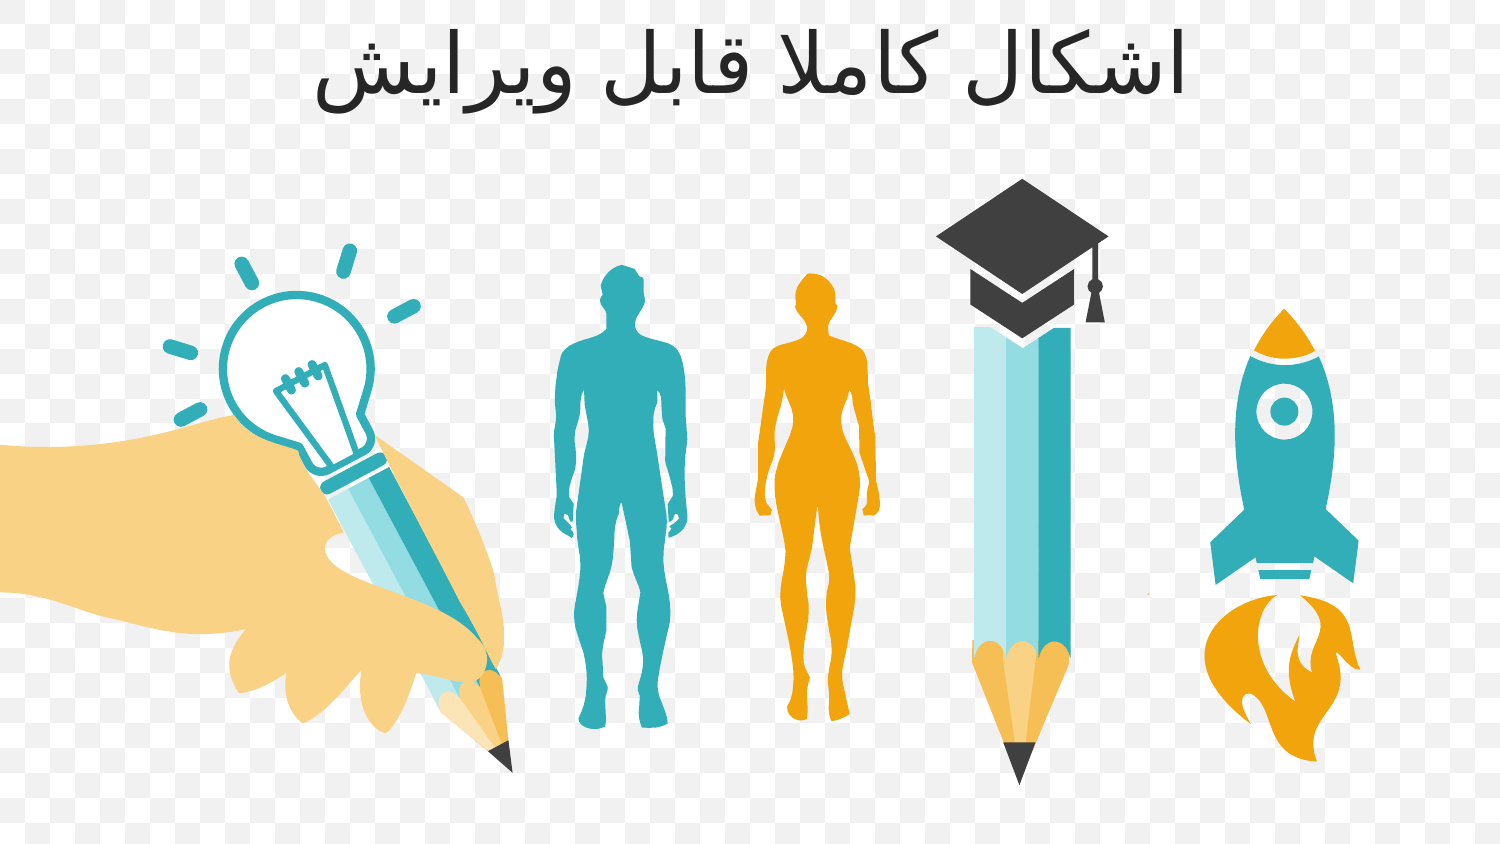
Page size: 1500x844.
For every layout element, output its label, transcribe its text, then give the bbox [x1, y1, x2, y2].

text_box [1147, 308, 1361, 762]
text_box [0, 412, 235, 637]
picture [0, 0, 1500, 844]
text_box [935, 178, 1109, 786]
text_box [240, 221, 515, 807]
text_box [227, 640, 235, 691]
text_box [553, 264, 688, 729]
text_box [754, 273, 881, 722]
list اشکال کاملا قابل ویرایش [39, 15, 1464, 105]
